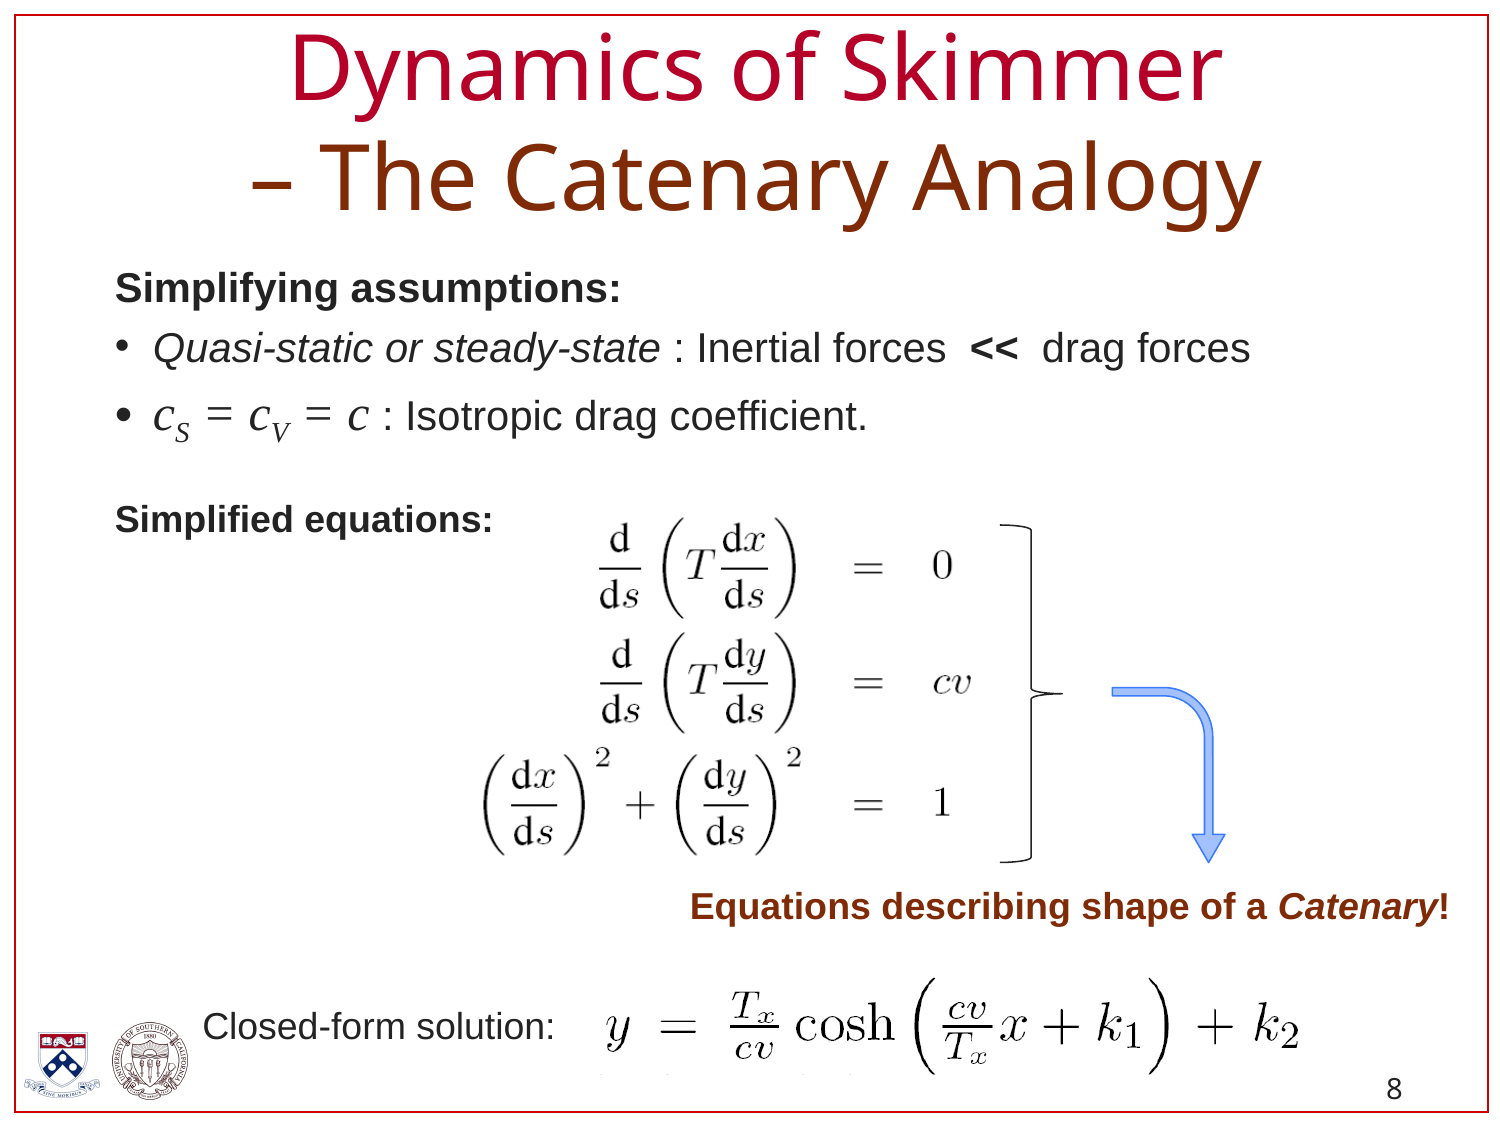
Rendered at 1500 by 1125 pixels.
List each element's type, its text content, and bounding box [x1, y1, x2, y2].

text_box [999, 525, 1063, 863]
text_box [1112, 687, 1225, 863]
text_box Simplified equations: [99, 487, 675, 548]
picture [24, 1032, 100, 1098]
picture [462, 499, 984, 876]
picture [599, 969, 1301, 1076]
text_box Simplifying assumptions: Quasi-static or steady-state : Inertial forces << drag forces cS = cV = c : Isotropic drag coefficient. [99, 253, 1413, 457]
text_box Equations describing shape of a Catenary! [675, 874, 1475, 935]
text_box Closed-form solution: [187, 994, 588, 1055]
title Dynamics of Skimmer – The Catenary Analogy [36, 24, 1476, 213]
